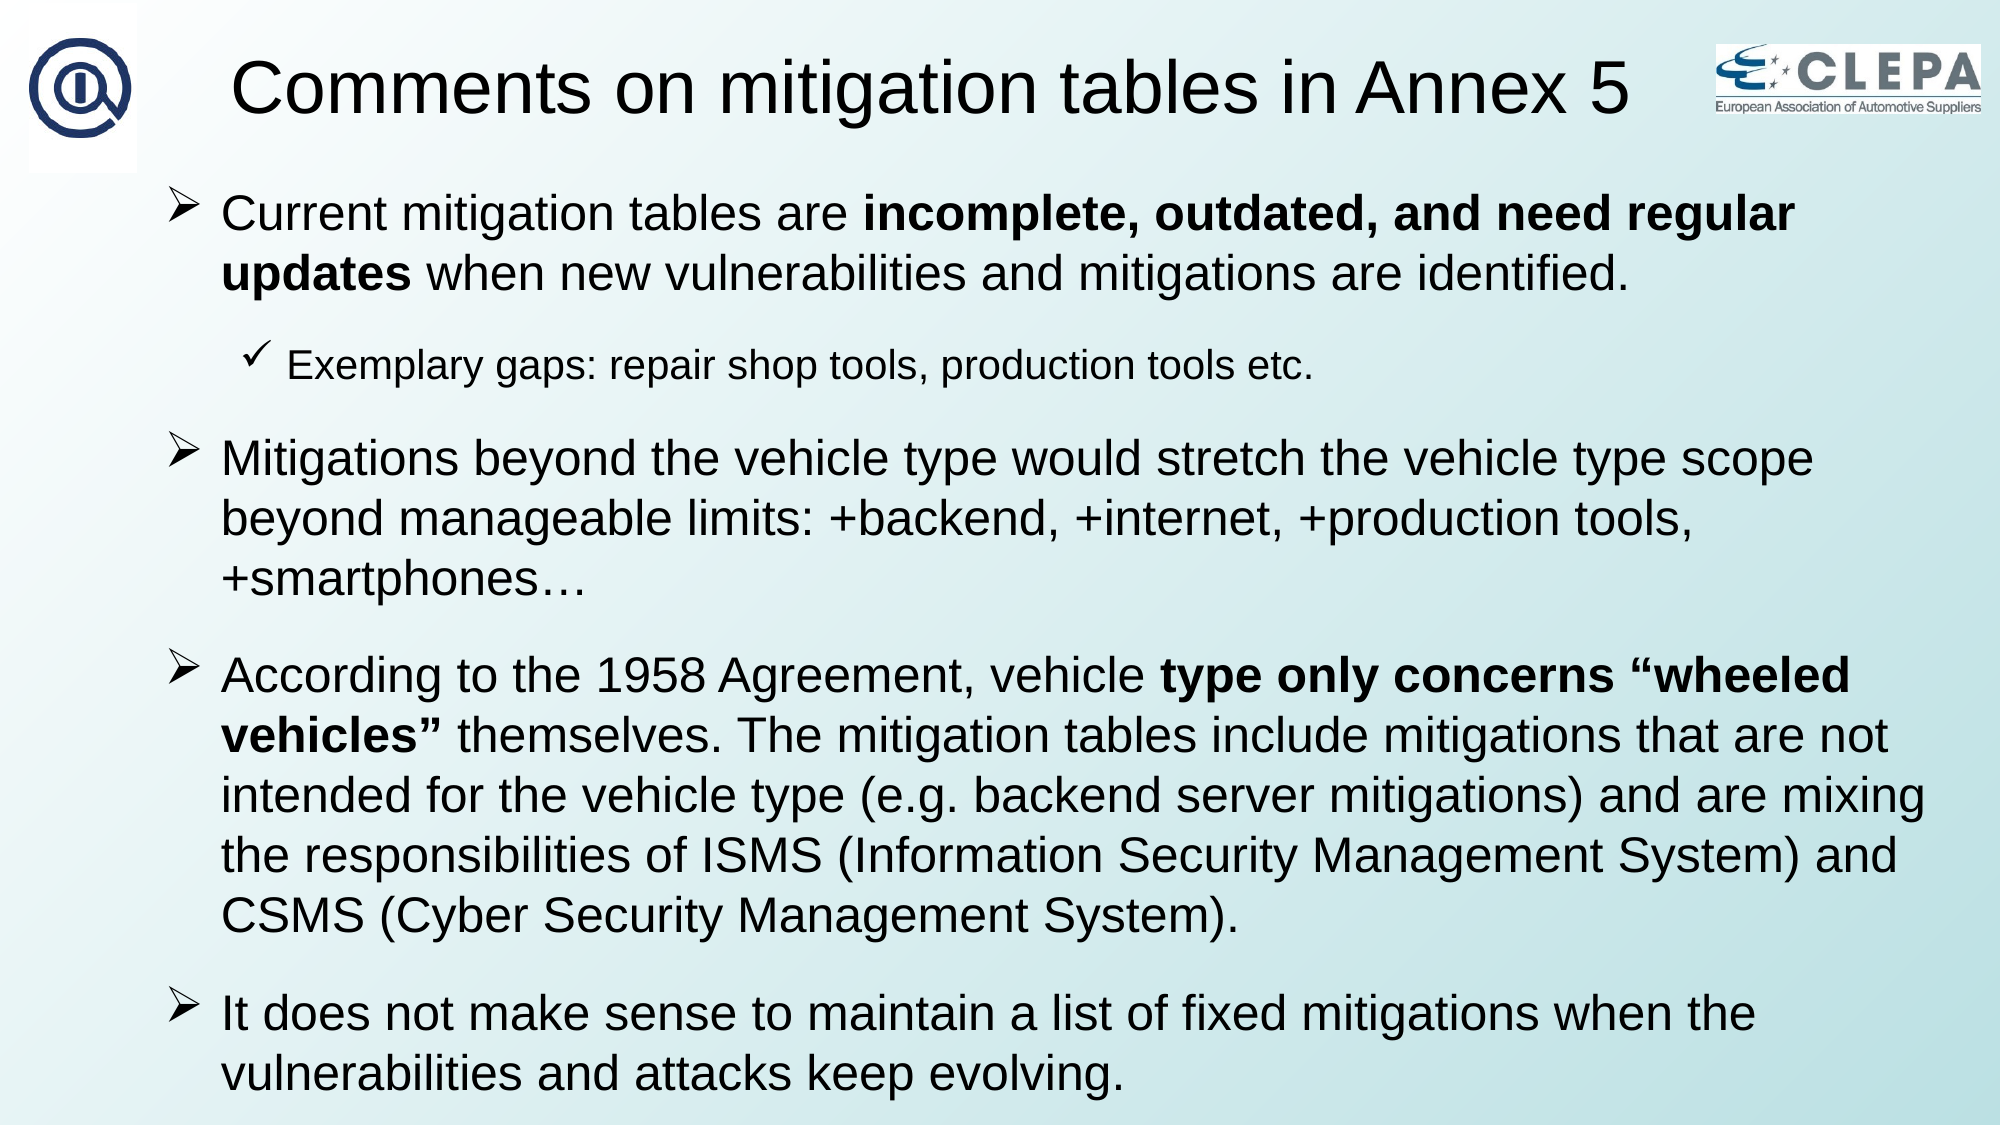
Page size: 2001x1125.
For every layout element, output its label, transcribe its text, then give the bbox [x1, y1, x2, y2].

picture [1832, 44, 1981, 114]
list Current mitigation tables are incomplete, outdated, and need regular updates when new vulnerabilities and mitigations are identified. Exemplary gaps: repair shop tools, production tools etc. Mitigations beyond the vehicle type would stretch the vehicle type scope beyond manageable limits: +backend, +internet, +production tools, +smartphones… According to the 1958 Agreement, vehicle type only concerns “wheeled vehicles” themselves. The mitigation tables include mitigations that are not intended for the vehicle type (e.g. backend server mitigations) and are mixing the responsibilities of ISMS (Information Security Management System) and CSMS (Cyber Security Management System). It does not make sense to maintain a list of fixed mitigations when the vulnerabilities and attacks keep evolving. [149, 172, 1950, 1005]
title Comments on mitigation tables in Annex 5 [31, 30, 1832, 219]
picture [29, 3, 137, 173]
